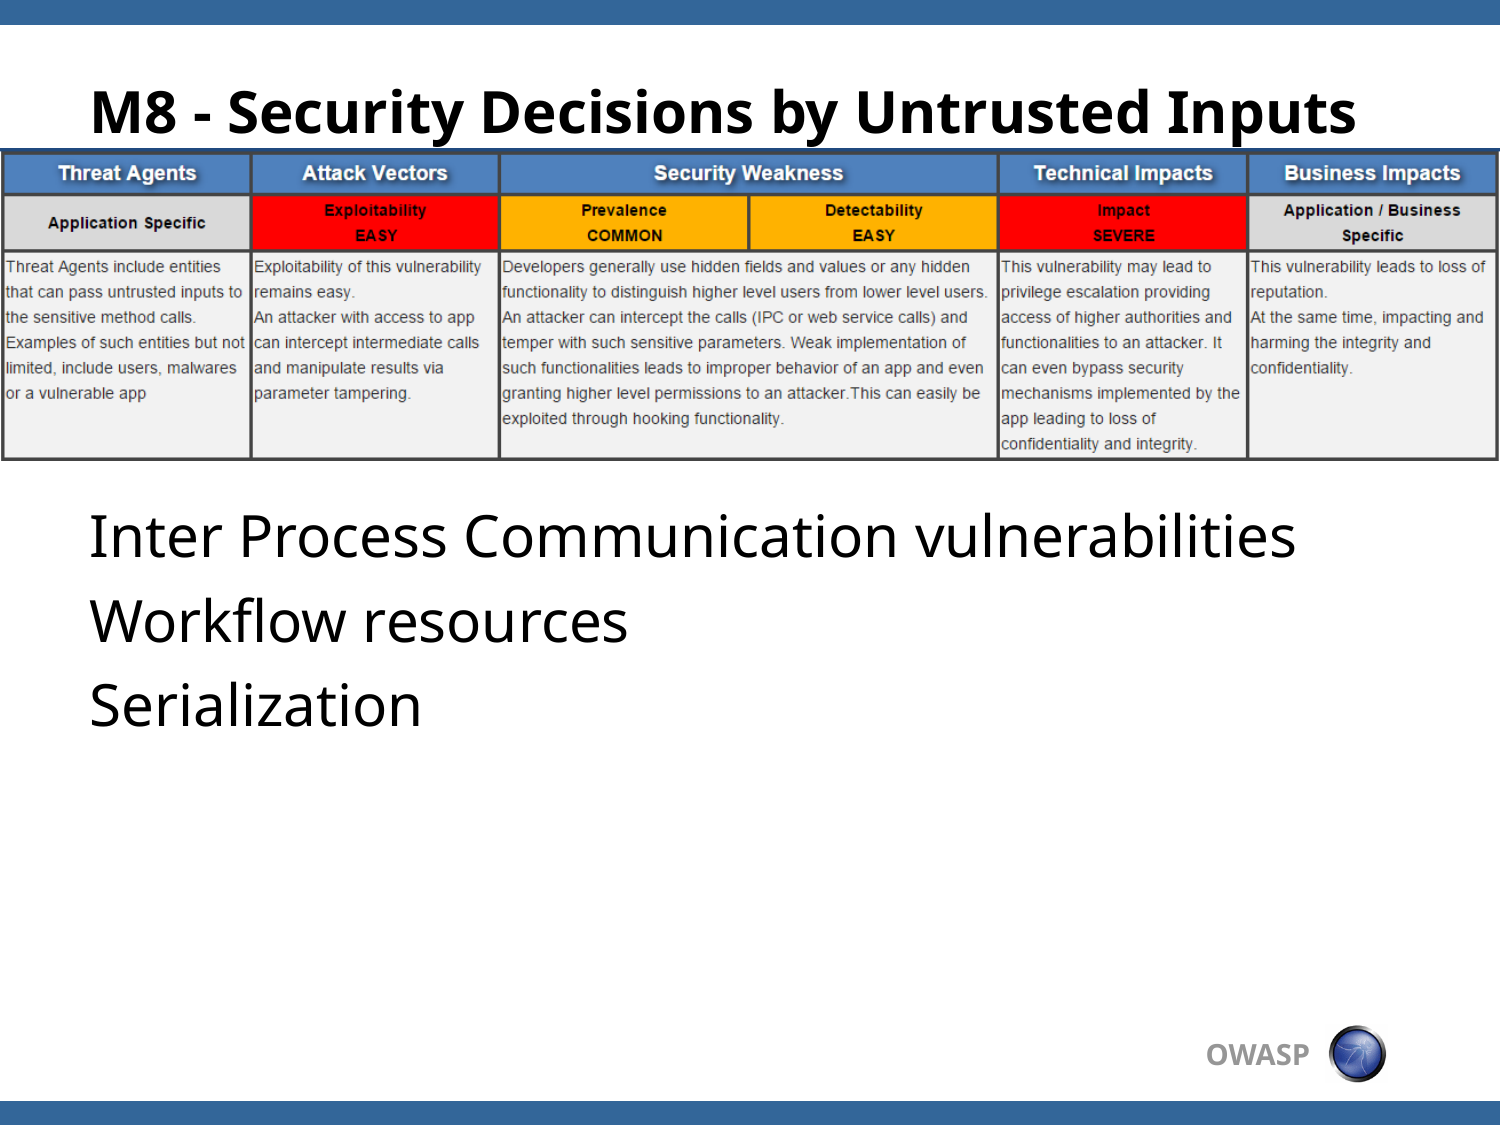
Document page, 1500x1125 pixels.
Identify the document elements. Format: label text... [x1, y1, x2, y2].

picture [0, 148, 1500, 461]
title M8 - Security Decisions by Untrusted Inputs [75, 32, 1425, 148]
picture [1325, 1024, 1388, 1083]
list Inter Process Communication vulnerabilities Workflow resources Serialization [75, 491, 1425, 1005]
